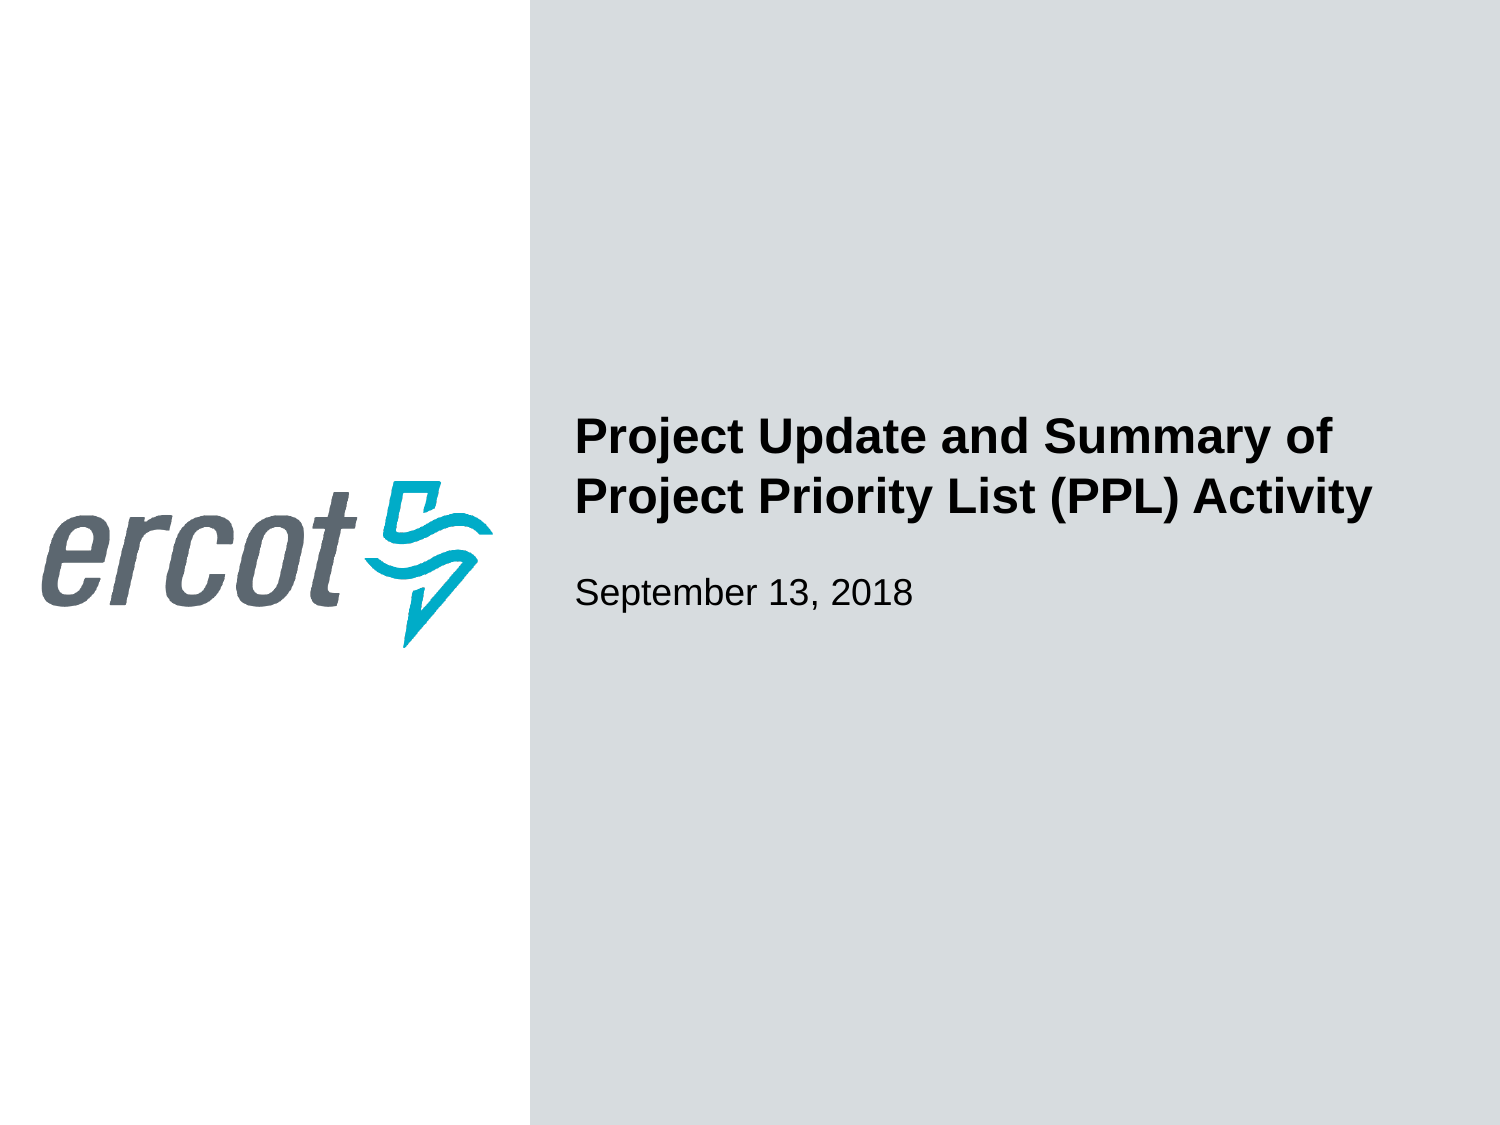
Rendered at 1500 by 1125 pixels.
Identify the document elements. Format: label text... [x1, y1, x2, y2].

text_box Project Update and Summary of Project Priority List (PPL) Activity September 13, 2018 [559, 395, 1486, 621]
picture [32, 471, 501, 654]
